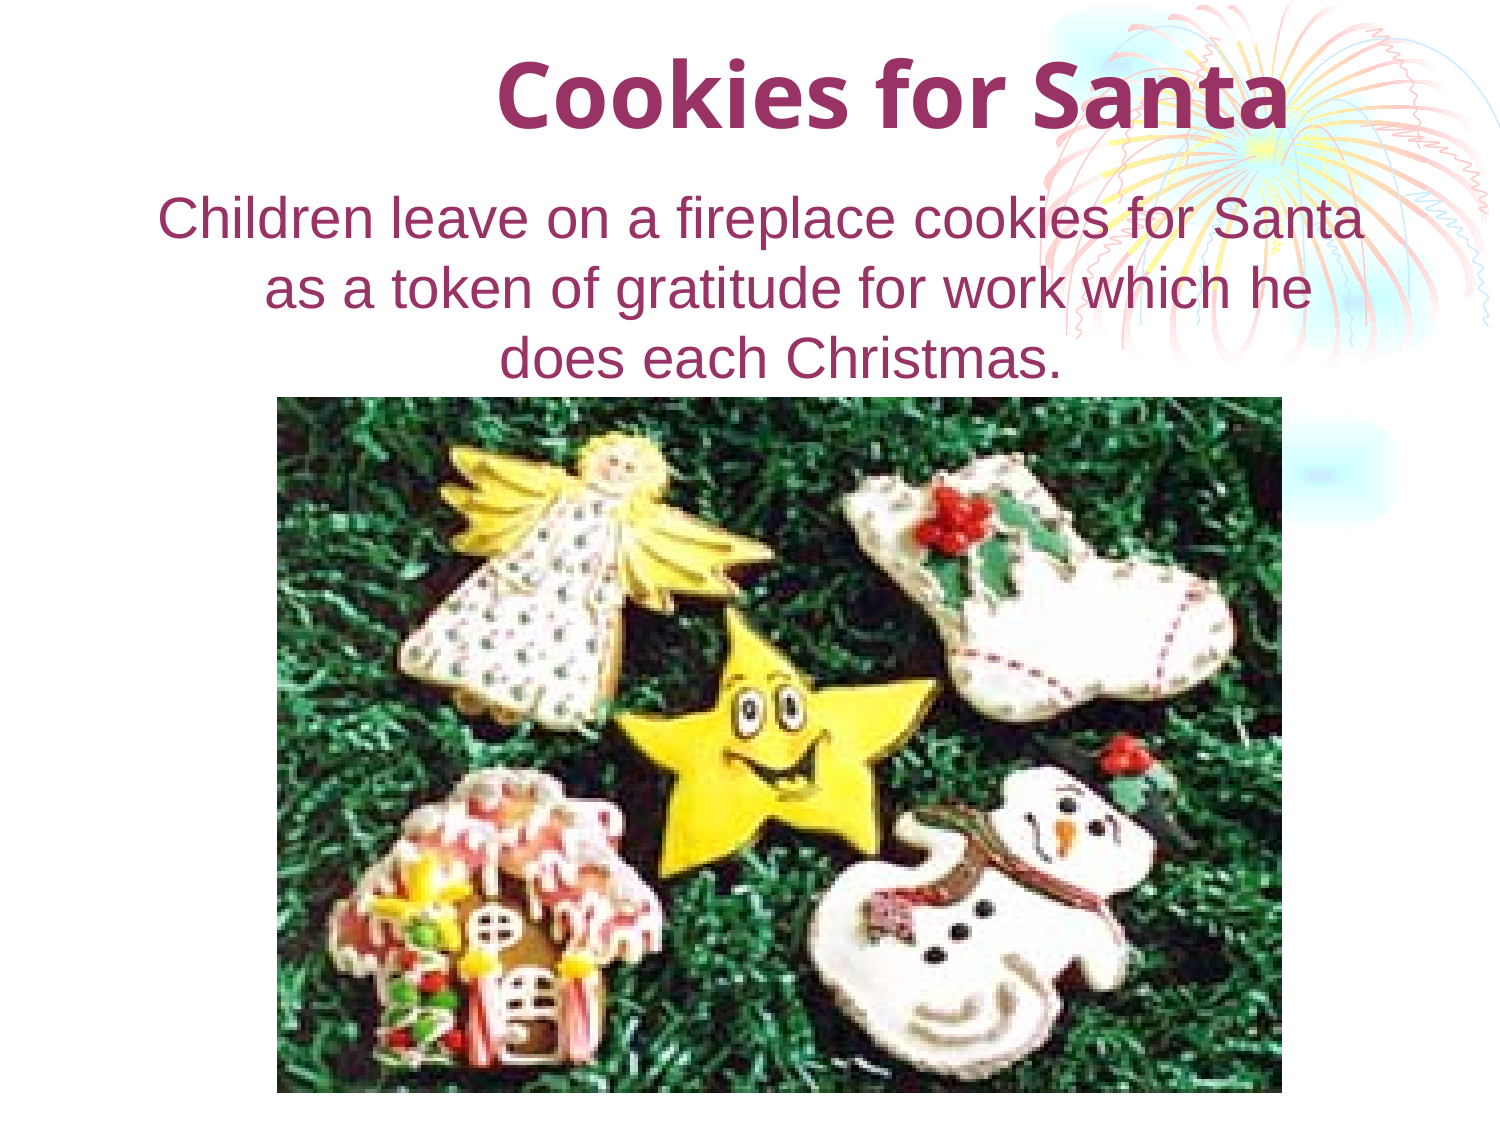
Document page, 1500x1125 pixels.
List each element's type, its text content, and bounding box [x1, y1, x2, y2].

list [277, 396, 1282, 1093]
title Cookies for Santa [312, 0, 1476, 185]
list Children leave on a fireplace cookies for Santa as a token of gratitude for work which he does each Christmas. [123, 172, 1400, 400]
